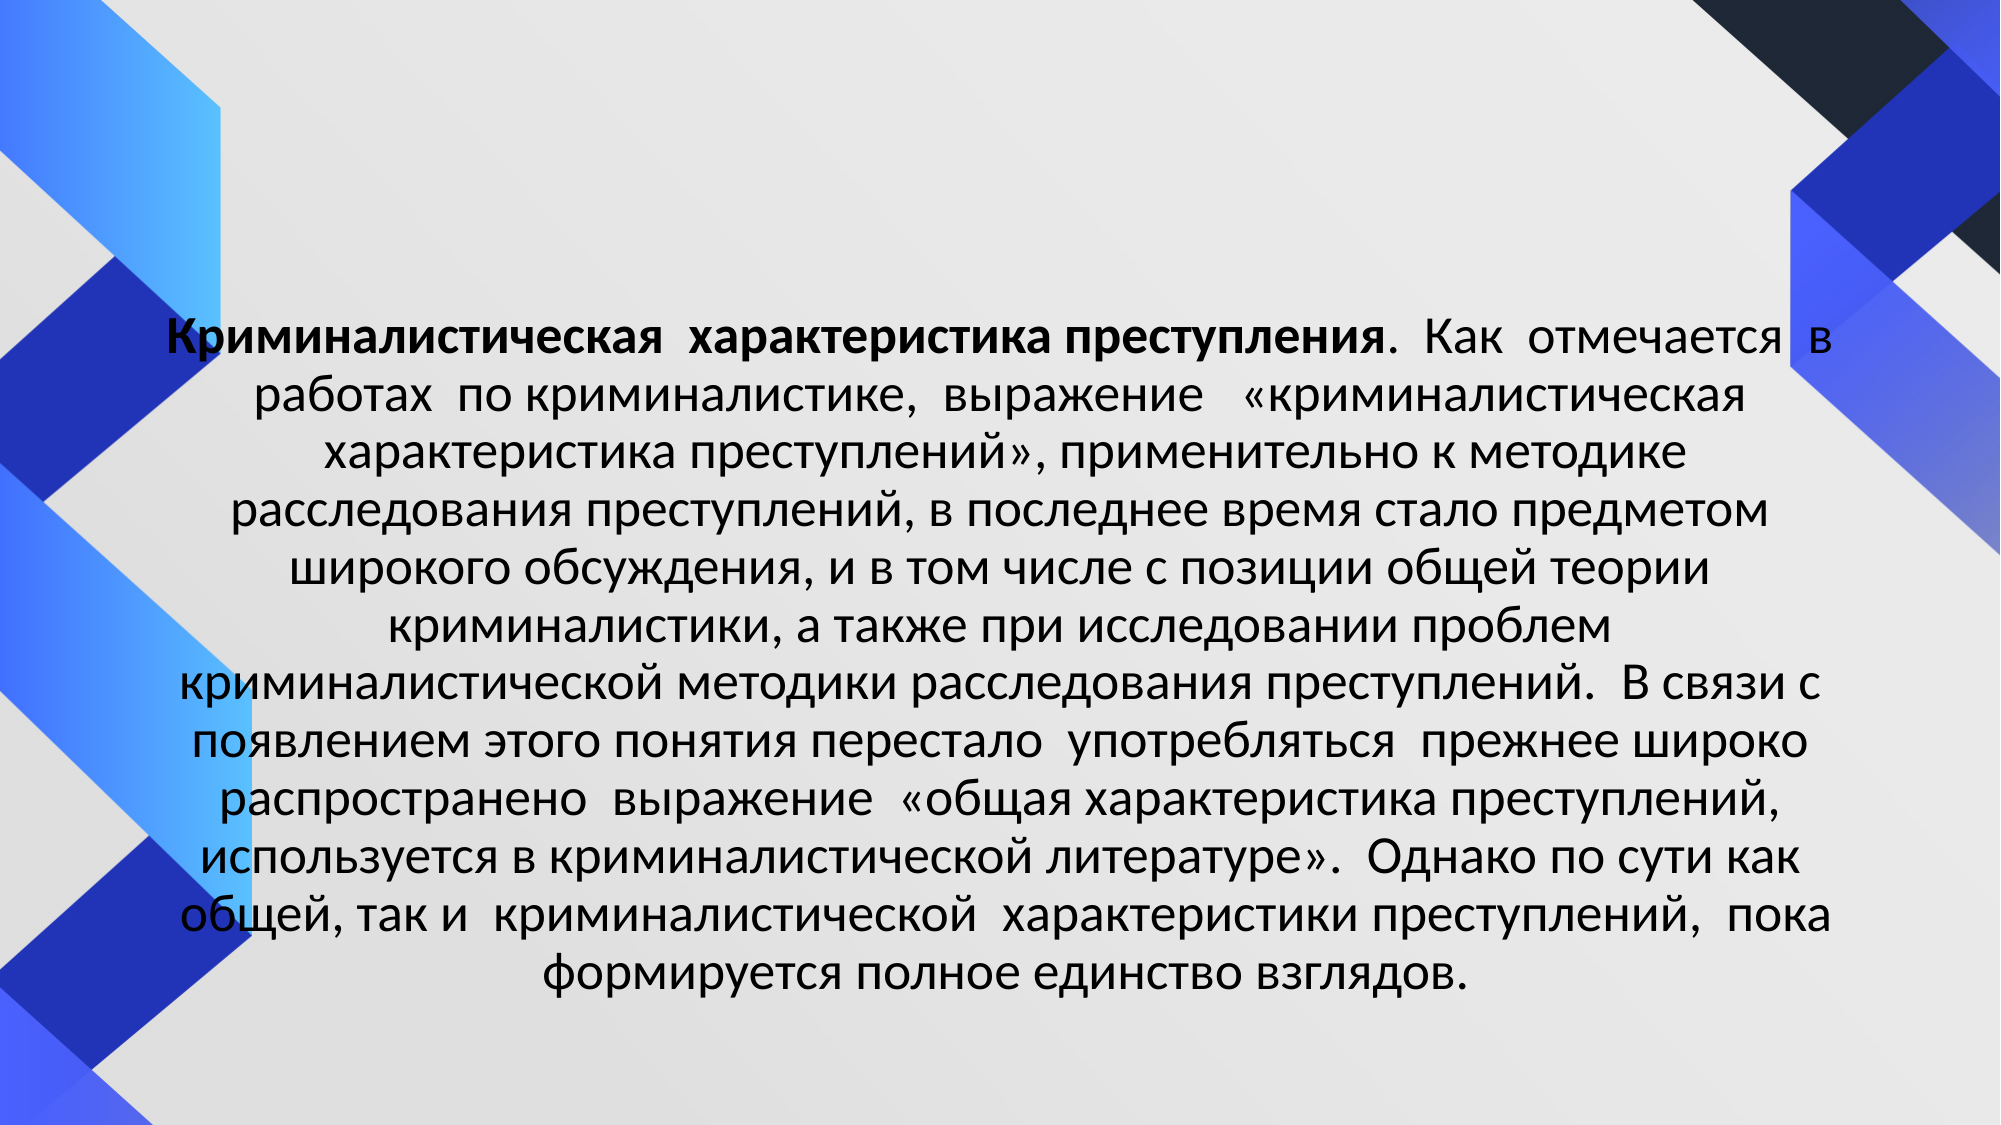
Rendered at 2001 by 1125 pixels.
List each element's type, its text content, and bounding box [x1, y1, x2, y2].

list Криминалистическая характеристика преступления. Как отмечается в работах по криминалистике, выражение «криминалистическая характеристика преступлений», применительно к методике расследования преступлений, в последнее время стало предметом широкого обсуждения, и в том числе с позиции общей теории криминалистики, а также при исследовании проблем криминалистической методики расследования преступлений. В связи с появлением этого понятия перестало употребляться прежнее широко распространено выражение «общая характеристика преступлений, используется в криминалистической литературе». Однако по сути как общей, так и криминалистической характеристики преступлений, пока формируется полное единство взглядов. [137, 299, 1863, 1014]
picture [0, 0, 2000, 1125]
